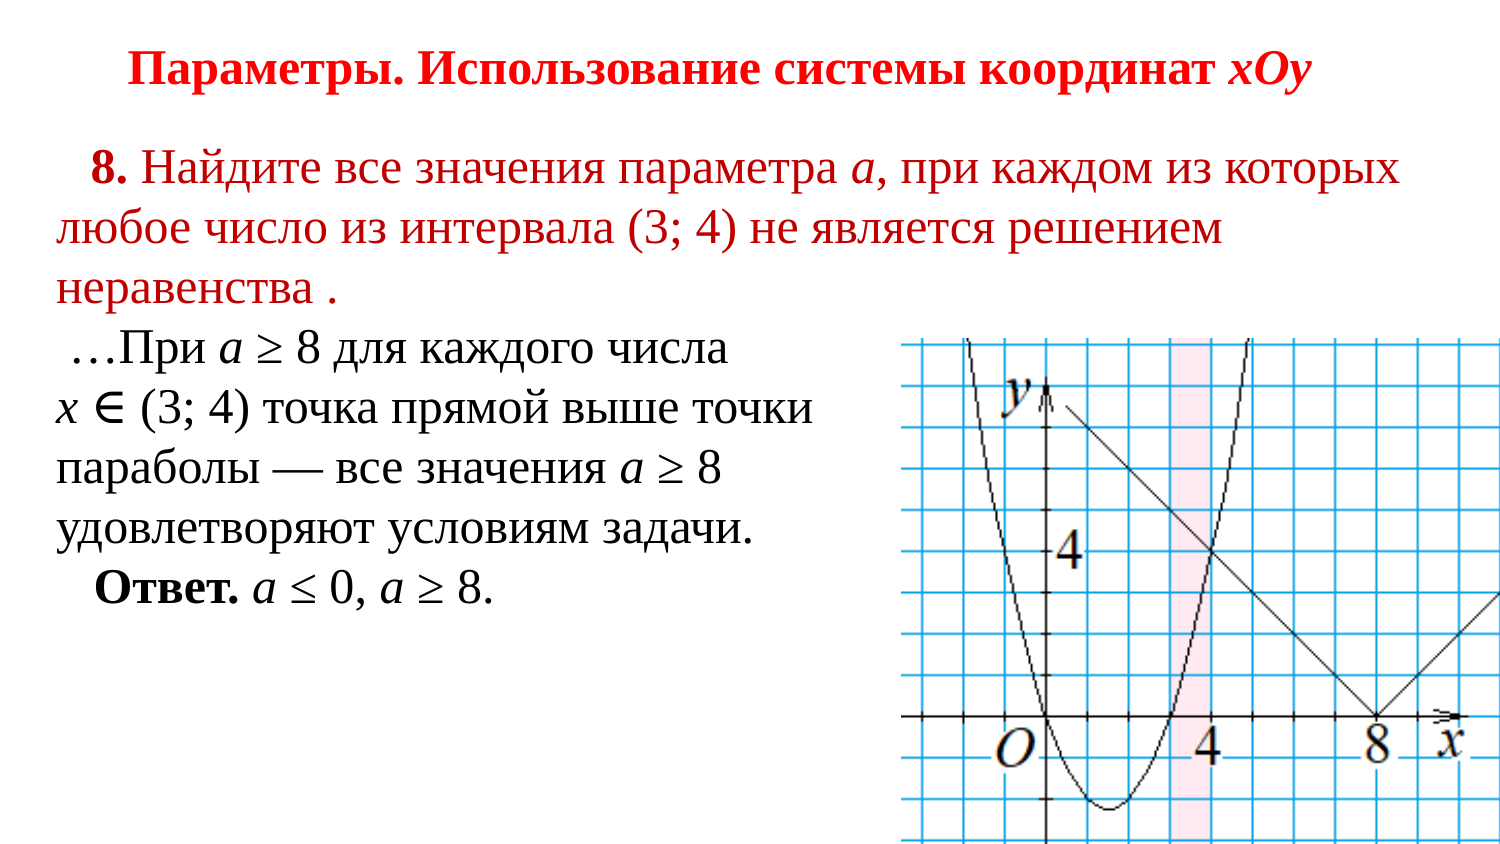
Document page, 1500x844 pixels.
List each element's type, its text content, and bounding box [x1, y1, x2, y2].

picture [901, 338, 962, 467]
title Параметры. Использование системы координат xOy [112, 32, 1376, 103]
picture [901, 338, 1500, 839]
picture [1254, 470, 1375, 591]
picture [901, 470, 962, 591]
picture [1254, 338, 1375, 467]
picture [1378, 338, 1500, 467]
picture [1130, 338, 1251, 467]
subtitle [41, 150, 1471, 800]
picture [1378, 470, 1500, 591]
picture [1130, 470, 1251, 591]
